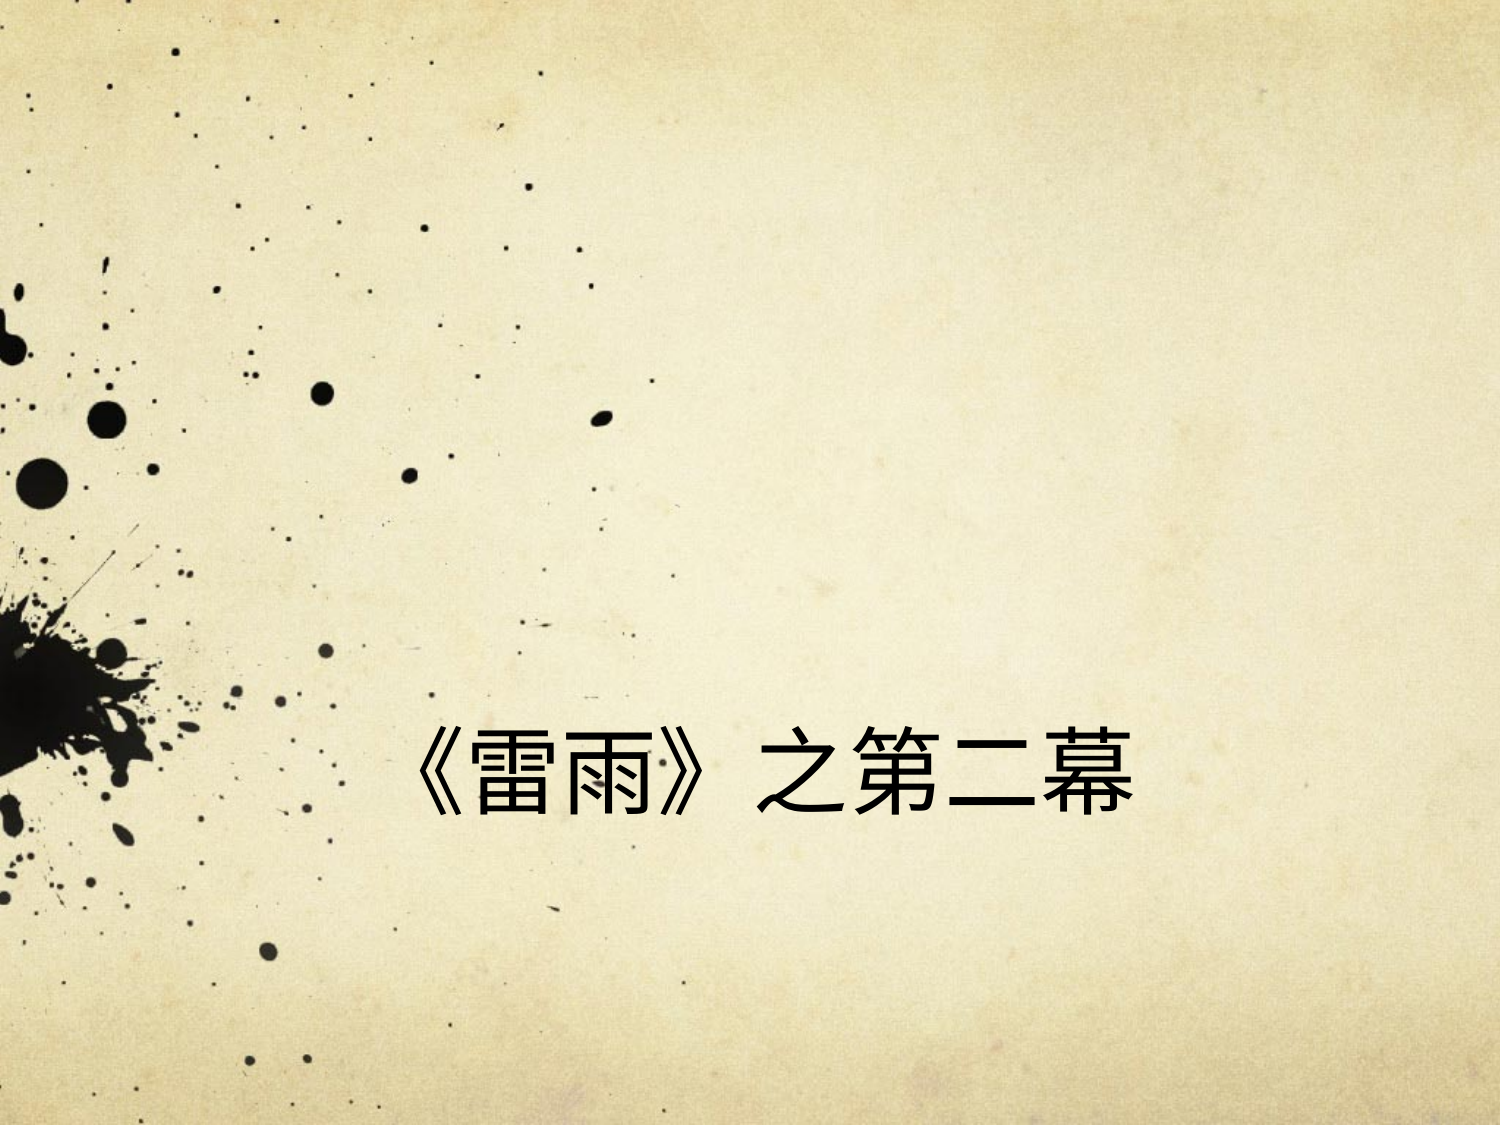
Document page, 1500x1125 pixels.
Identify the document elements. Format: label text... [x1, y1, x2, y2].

title 《雷雨》之第二幕 [362, 512, 1425, 827]
picture [0, 0, 1500, 1125]
